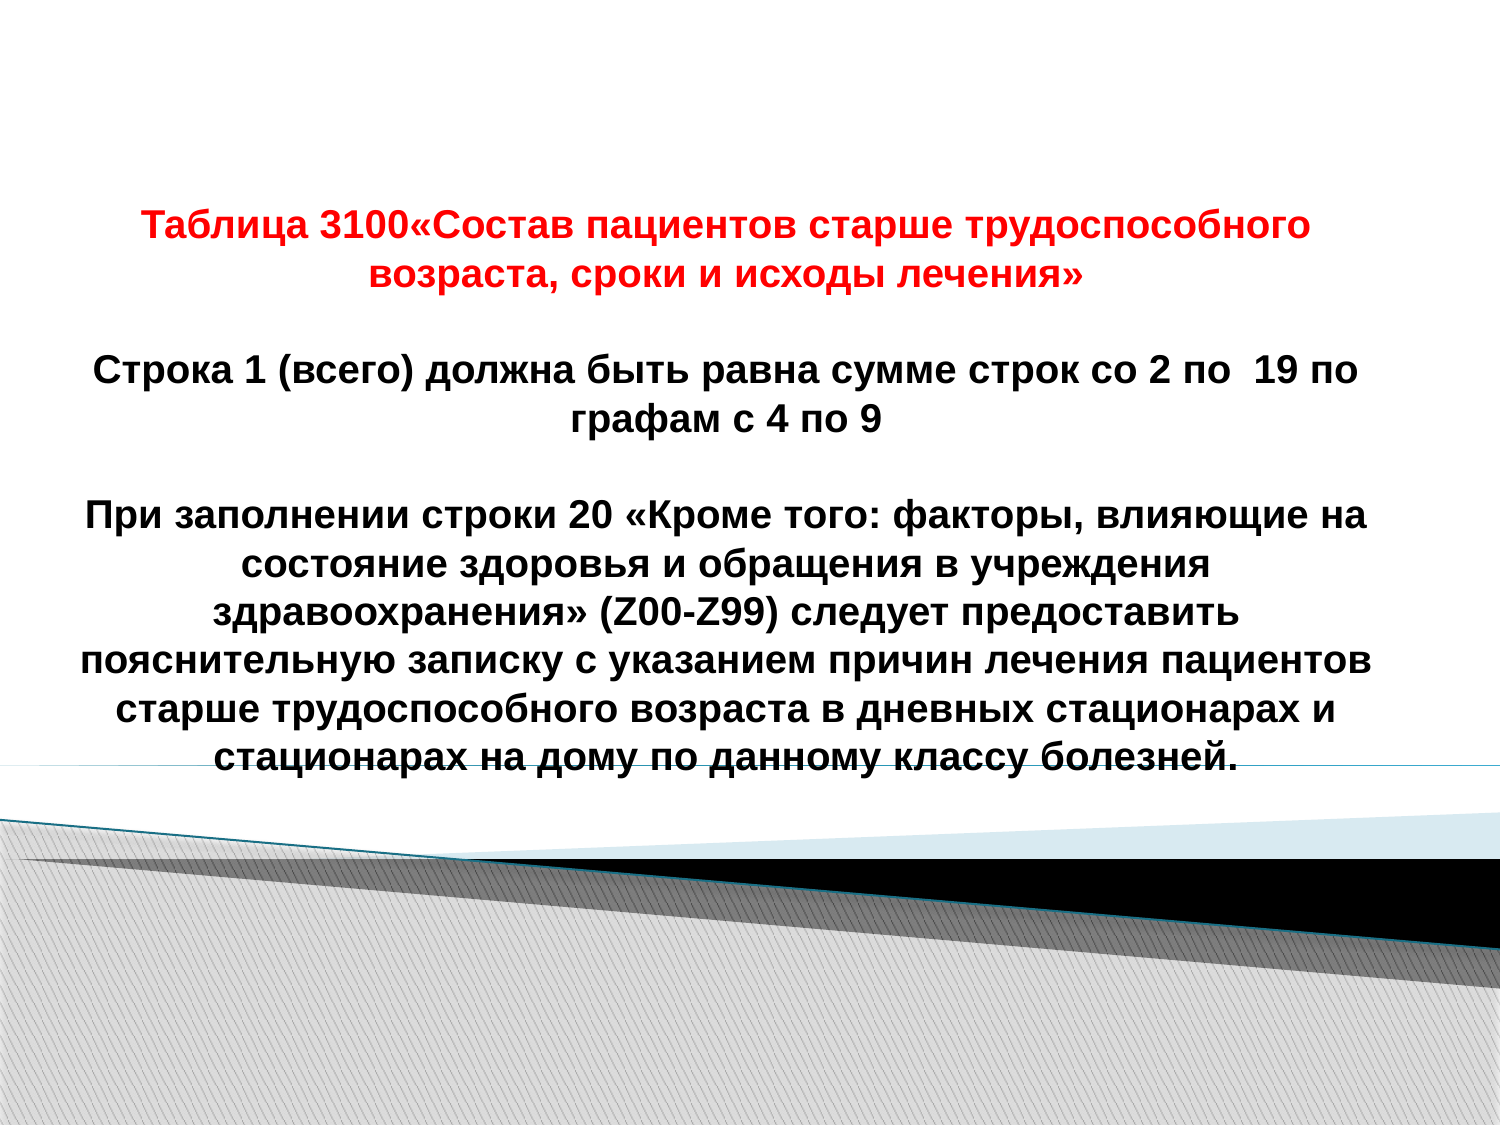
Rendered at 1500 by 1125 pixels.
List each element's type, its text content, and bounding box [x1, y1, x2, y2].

title Таблица 3100«Состав пациентов старше трудоспособного возраста, сроки и исходы лечения» Строка 1 (всего) должна быть равна сумме строк со 2 по 19 по графам с 4 по 9 При заполнении строки 20 «Кроме того: факторы, влияющие на состояние здоровья и обращения в учреждения здравоохранения» (Z00-Z99) следует предоставить пояснительную записку с указанием причин лечения пациентов старше трудоспособного возраста в дневных стационарах и стационарах на дому по данному классу болезней. [53, 101, 1400, 835]
picture [5, 859, 1500, 989]
